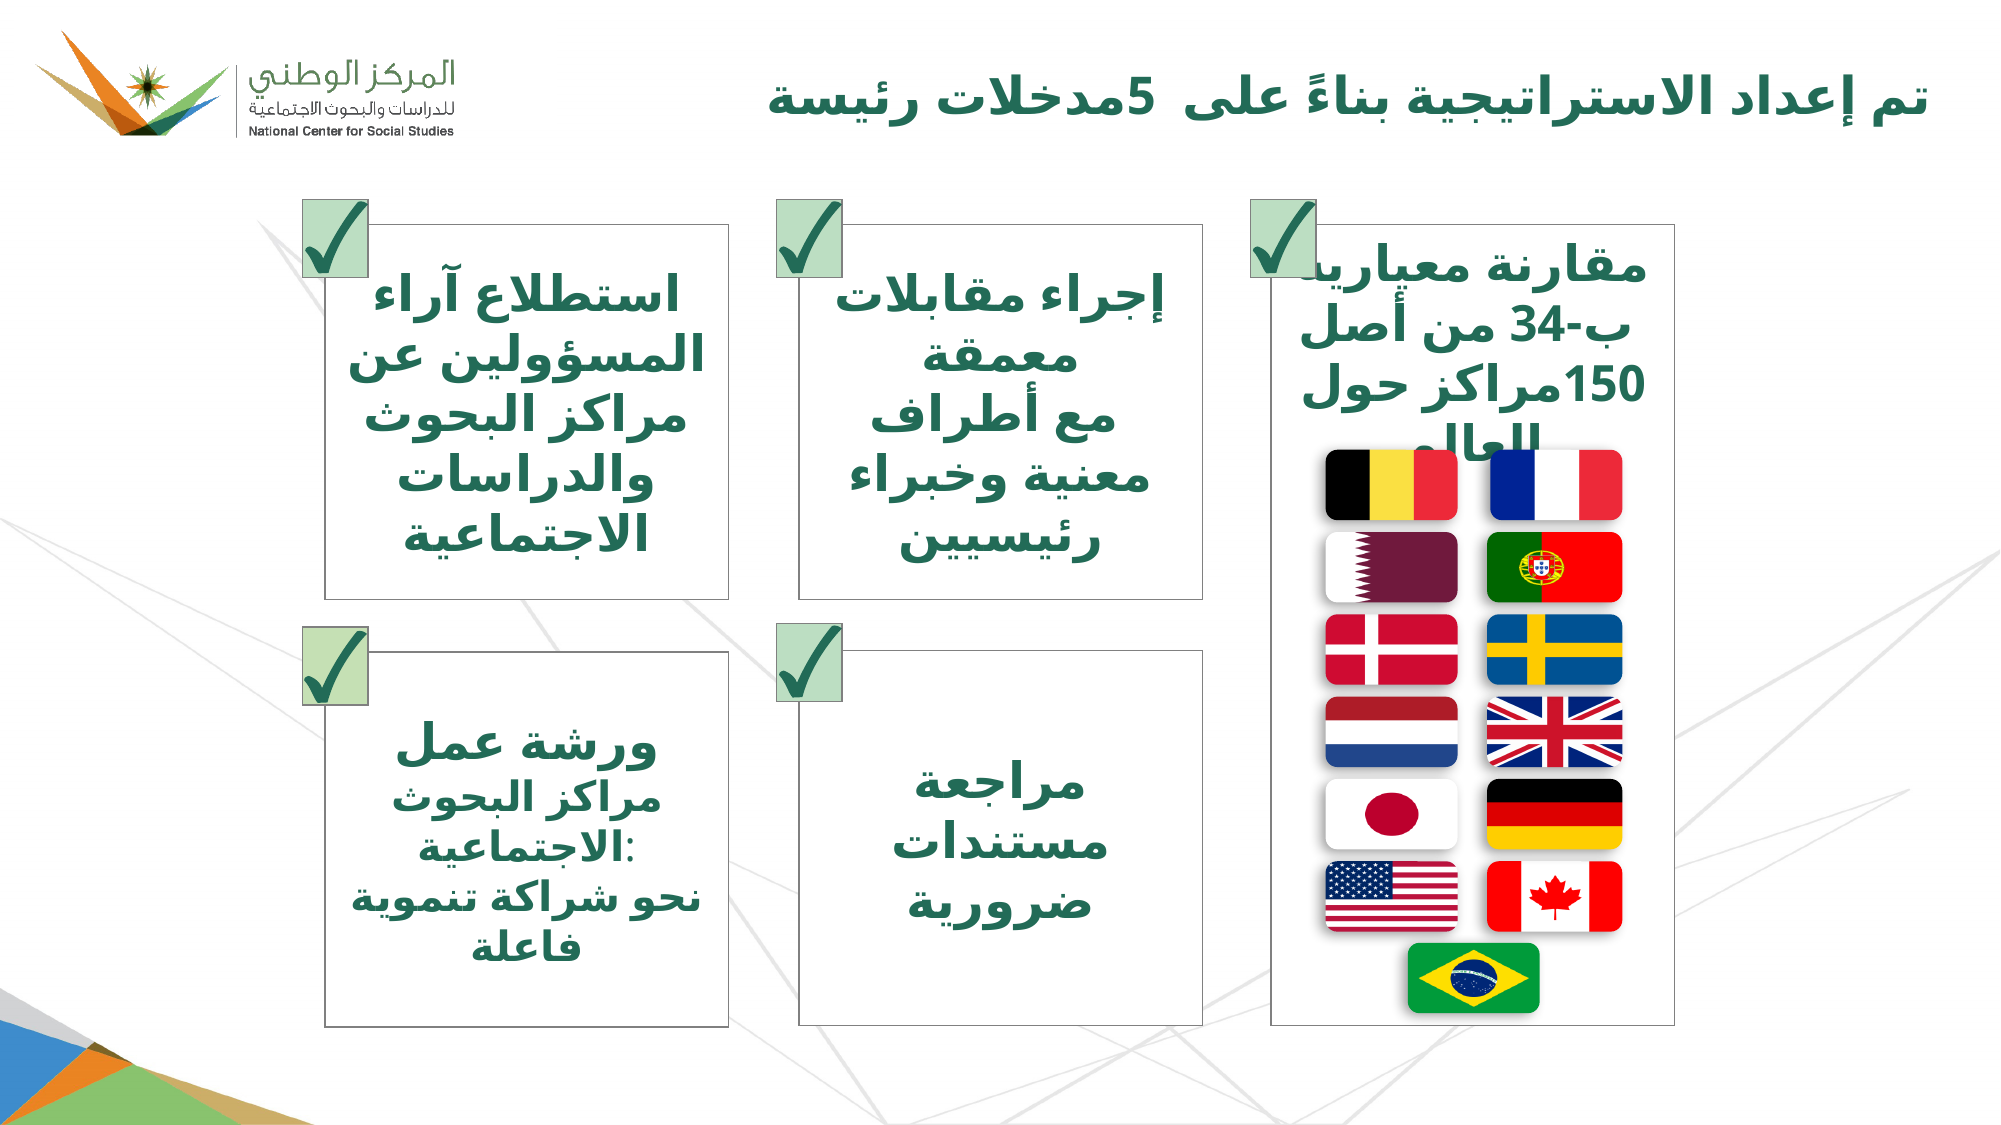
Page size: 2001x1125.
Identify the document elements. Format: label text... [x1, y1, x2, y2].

text_box مقارنة معيارية ب-34 من أصل 150مراكز حول العالم [1270, 224, 1675, 1026]
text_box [1325, 449, 1623, 1014]
picture [0, 0, 2001, 1125]
text_box مراجعة مستندات ضرورية [798, 650, 1203, 1026]
text_box إجراء مقابلات معمقة مع أطراف معنية وخبراء رئيسيين [798, 224, 1203, 600]
text_box ورشة عمل مراكز البحوث الاجتماعية: نحو شراكة تنموية فاعلة [324, 651, 729, 1027]
title تم إعداد الاستراتيجية بناءً على 5مدخلات رئيسة [431, 40, 1946, 155]
text_box [1252, 201, 1316, 274]
text_box [305, 201, 369, 274]
text_box [302, 199, 369, 278]
text_box [779, 201, 842, 274]
text_box [776, 199, 842, 278]
text_box [302, 626, 369, 705]
text_box استطلاع آراء المسؤولين عن مراكز البحوث والدراسات الاجتماعية [324, 224, 729, 600]
text_box [1250, 199, 1316, 278]
text_box [779, 625, 842, 698]
text_box [304, 630, 367, 703]
text_box [776, 623, 842, 702]
